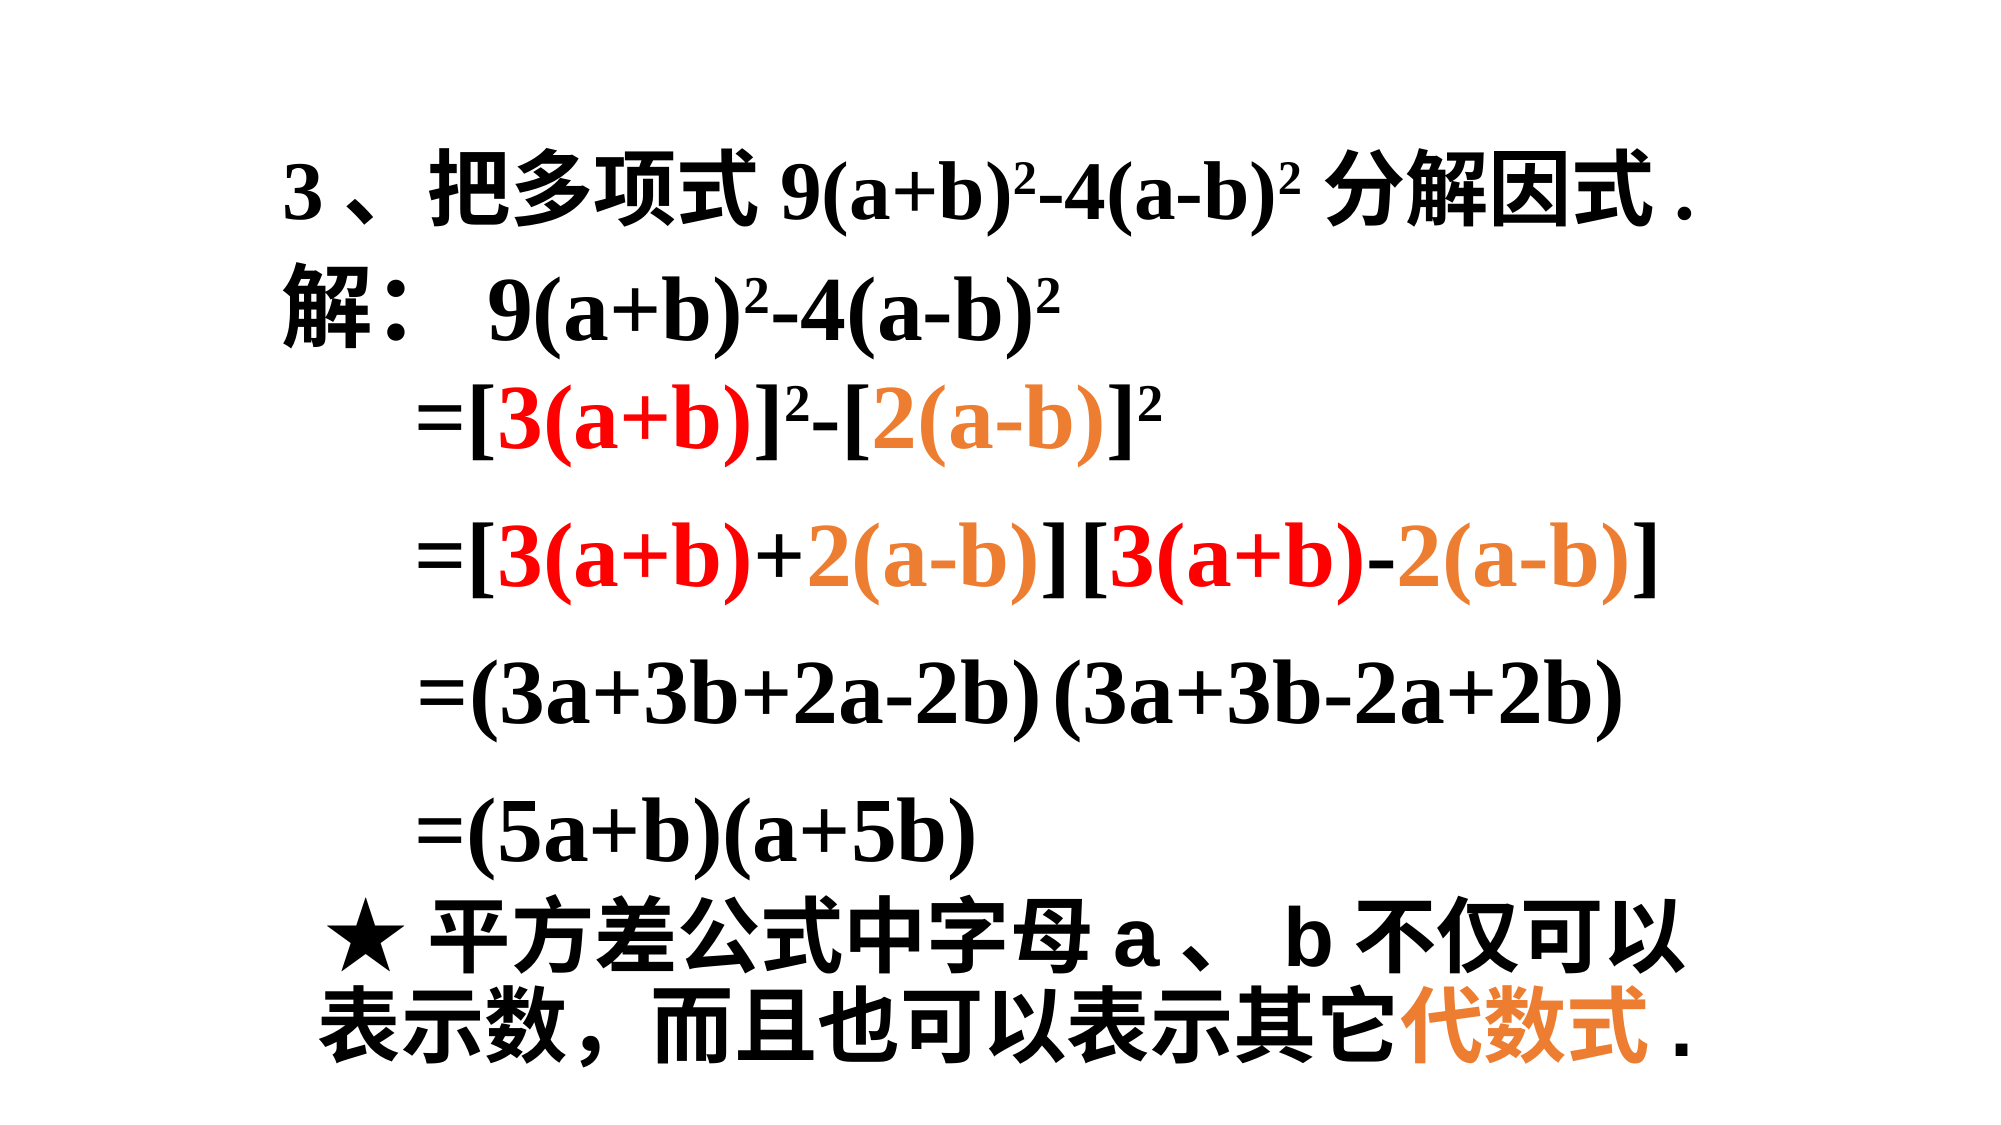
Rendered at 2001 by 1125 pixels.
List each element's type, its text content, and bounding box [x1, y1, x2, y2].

text_box (3a+3b-2a+2b) [1037, 624, 1698, 750]
text_box =(5a+b)(a+5b) [399, 762, 1013, 887]
text_box =[3(a+b)]2-[2(a-b)]2 [399, 349, 1186, 475]
text_box 3、把多项式9(a+b)2-4(a-b)2分解因式. [267, 128, 1700, 244]
text_box =(3a+3b+2a-2b) [402, 624, 1037, 750]
text_box 解：9(a+b)2-4(a-b)2 [266, 241, 1077, 367]
text_box =[3(a+b)+2(a-b)] [399, 487, 1064, 613]
text_box [3(a+b)-2(a-b)] [1064, 487, 1700, 613]
text_box ★平方差公式中字母a、b不仅可以表示数，而且也可以表示其它代数式. [298, 887, 1713, 1083]
